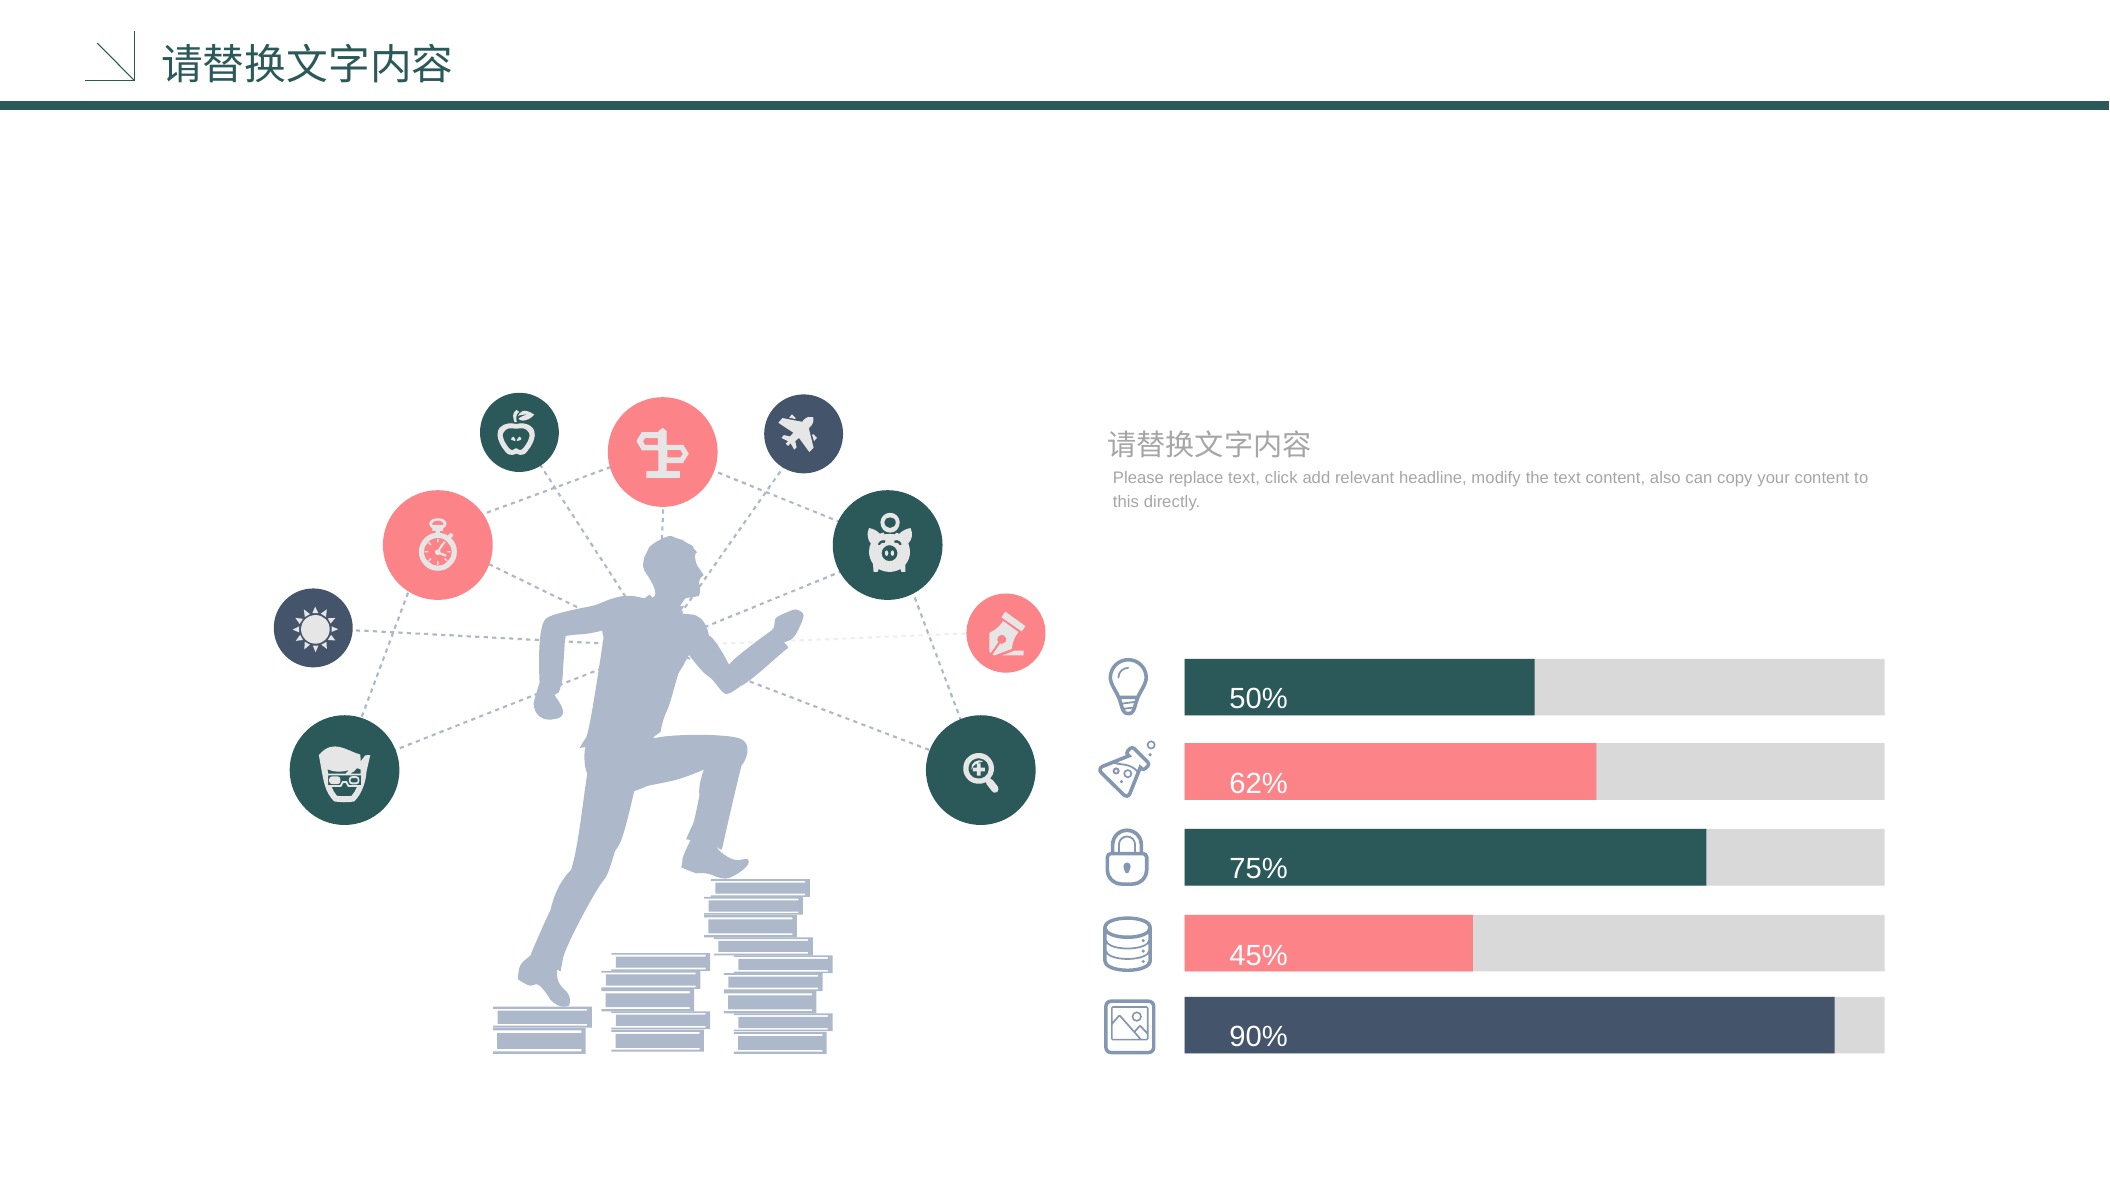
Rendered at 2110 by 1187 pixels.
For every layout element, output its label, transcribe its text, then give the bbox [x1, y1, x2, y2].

text_box [1184, 742, 1597, 801]
text_box [1536, 658, 1886, 716]
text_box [1098, 740, 1156, 798]
text_box 请替换文字内容 [145, 22, 500, 94]
text_box 45% [1208, 918, 1333, 982]
text_box [1836, 996, 1886, 1055]
text_box [1184, 658, 1536, 716]
text_box 90% [1208, 1000, 1333, 1064]
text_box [1104, 999, 1156, 1055]
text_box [269, 388, 1050, 1054]
text_box 62% [1208, 746, 1333, 810]
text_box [1103, 916, 1152, 973]
text_box Please replace text, click add relevant headline, modify the text content, also can copy your content to this directly. [1097, 455, 1910, 519]
text_box [1707, 828, 1886, 887]
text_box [1108, 657, 1149, 716]
text_box [1597, 742, 1886, 801]
text_box 75% [1208, 832, 1333, 896]
text_box 50% [1208, 662, 1333, 726]
text_box 请替换文字内容 [1091, 410, 1335, 469]
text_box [1105, 828, 1149, 886]
text_box [1184, 996, 1836, 1055]
text_box [1474, 914, 1886, 972]
text_box [1184, 828, 1707, 887]
text_box [1184, 914, 1474, 972]
